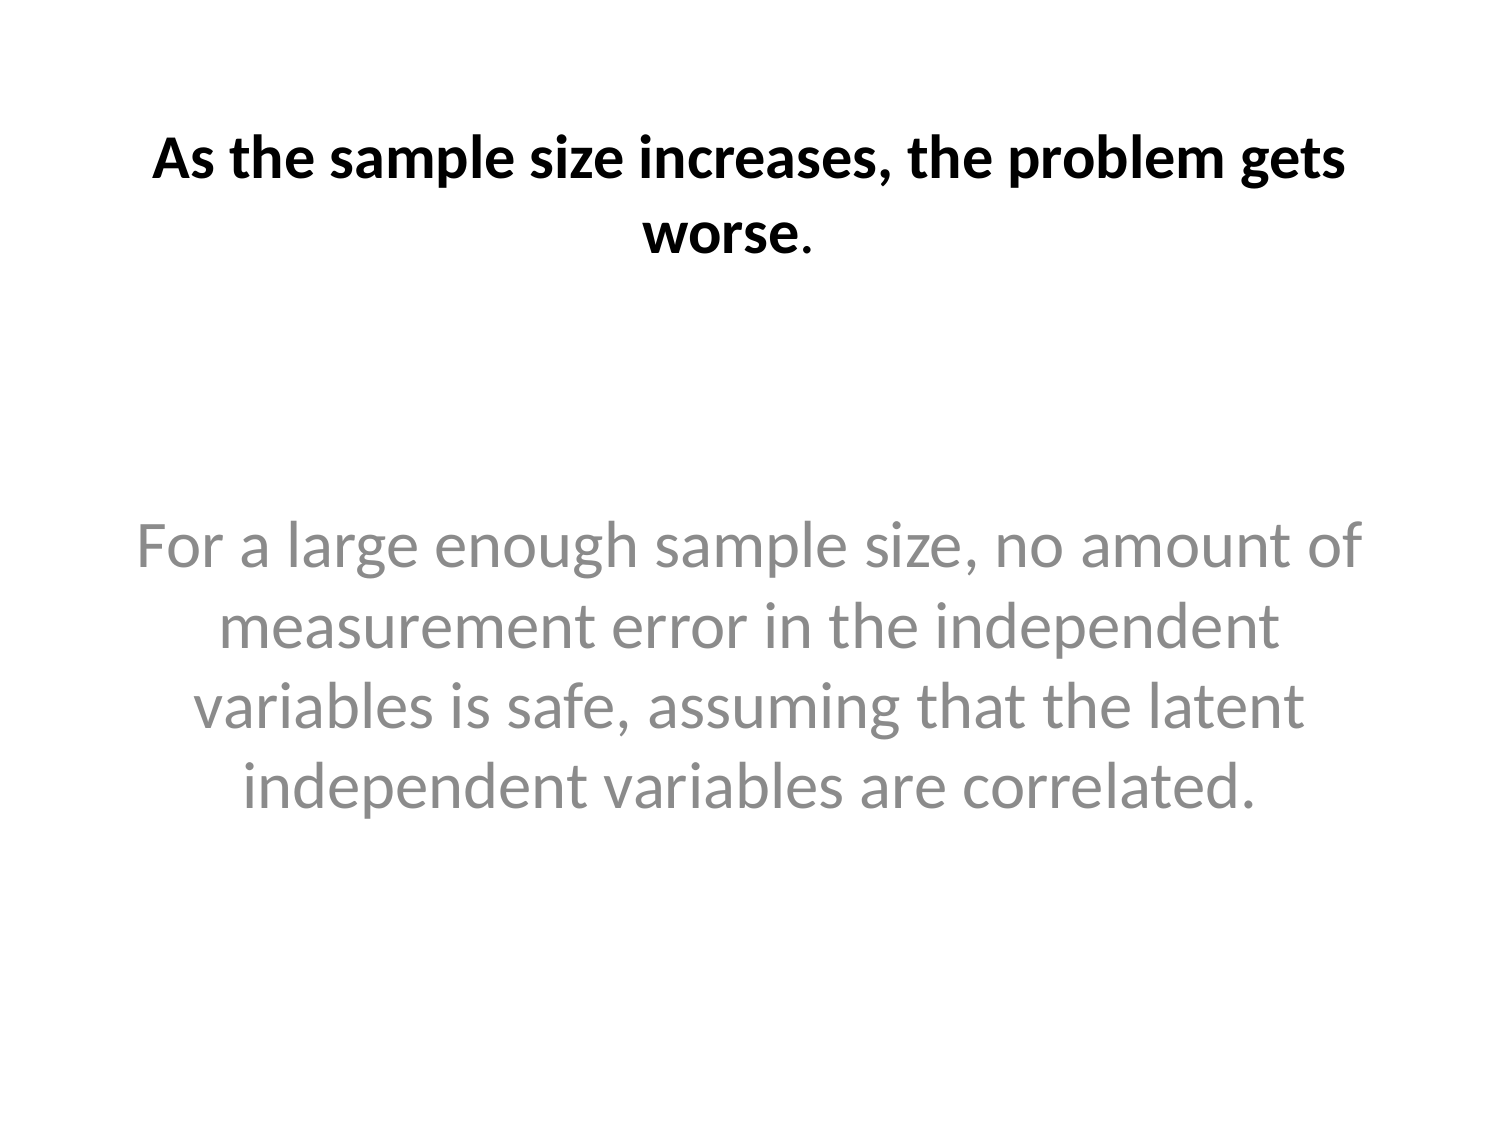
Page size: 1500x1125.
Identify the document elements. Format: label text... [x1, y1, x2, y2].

subtitle For a large enough sample size, no amount of measurement error in the independent variables is safe, assuming that the latent independent variables are correlated. [112, 493, 1388, 850]
title As the sample size increases, the problem gets worse. [112, 108, 1388, 350]
